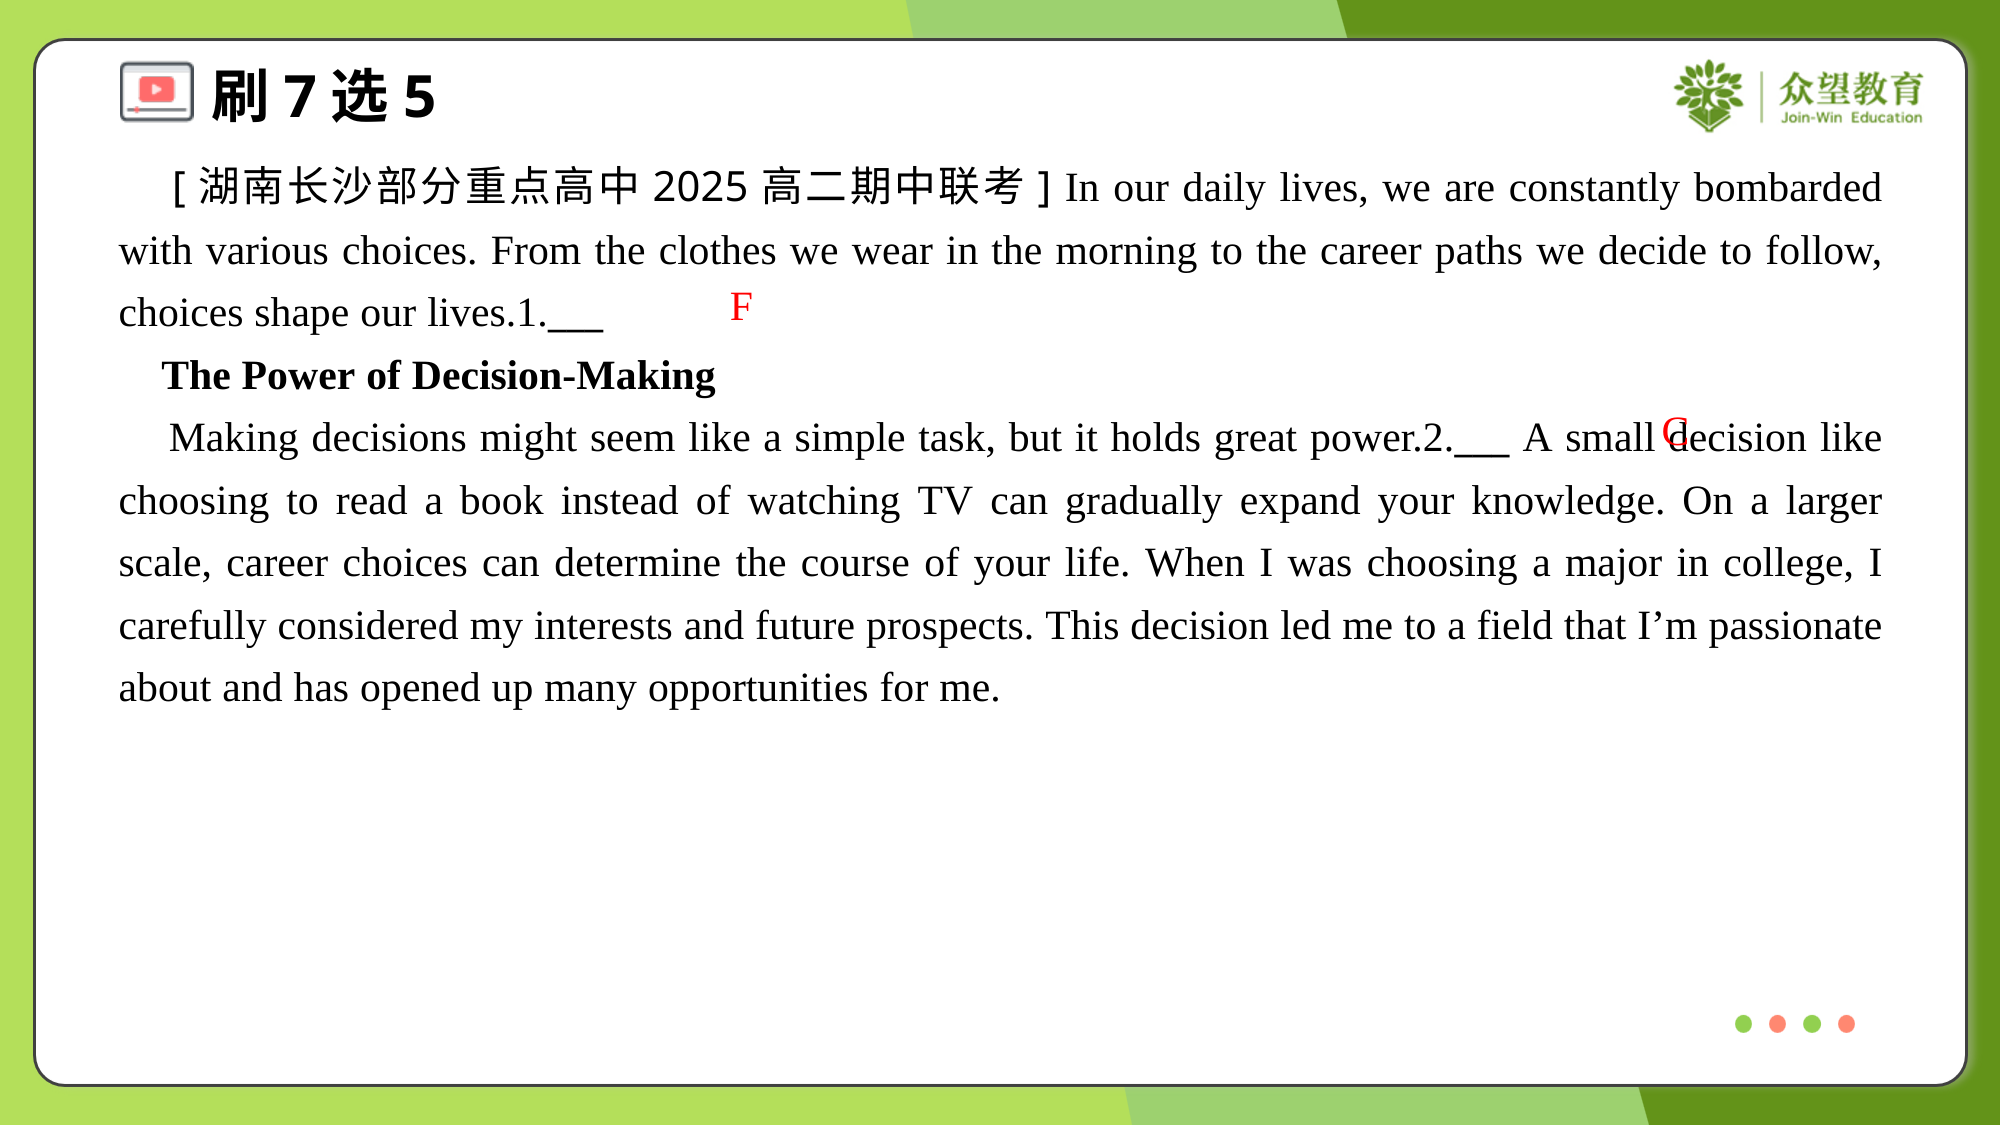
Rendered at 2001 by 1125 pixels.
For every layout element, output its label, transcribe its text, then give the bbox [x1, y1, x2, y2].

text_box [湖南长沙部分重点高中2025高二期中联考] In our daily lives, we are constantly bombarded with various choices. From the clothes we wear in the morning to the career paths we decide to follow, choices shape our lives.1.___ The Power of Decision-Making Making decisions might seem like a simple task, but it holds great power.2.___ A small decision like choosing to read a book instead of watching TV can gradually expand your knowledge. On a larger scale, career choices can determine the course of your life. When I was choosing a major in college, I carefully considered my interests and future prospects. This decision led me to a field that I’m passionate about and has opened up many opportunities for me. [118, 147, 1883, 768]
text_box F [725, 266, 758, 324]
text_box C [1656, 391, 1694, 449]
picture [0, 0, 2000, 1125]
